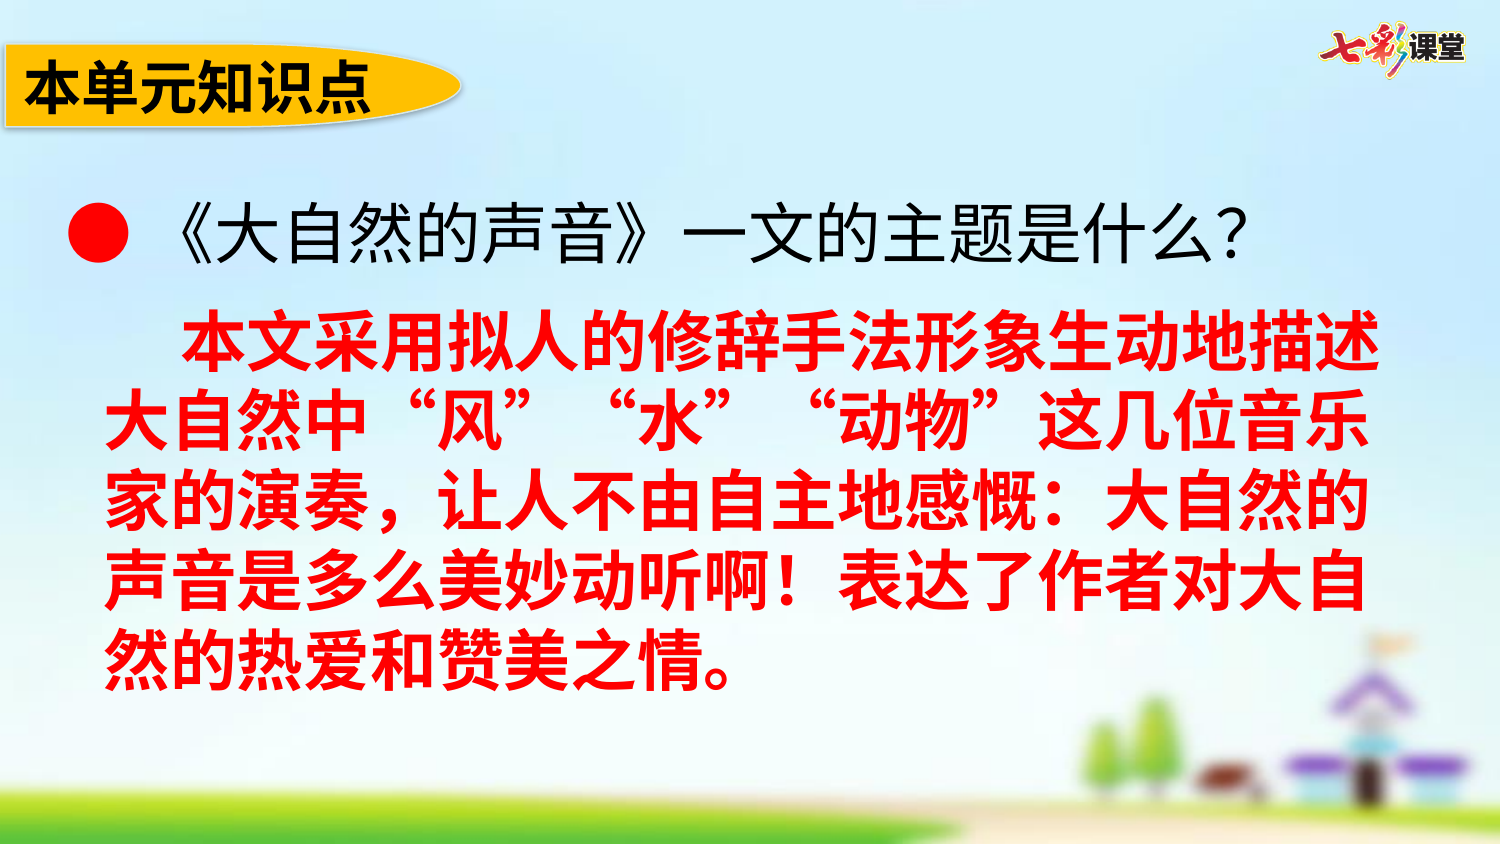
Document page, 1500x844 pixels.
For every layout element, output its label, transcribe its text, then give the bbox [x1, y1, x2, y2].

picture [0, 0, 1500, 844]
text_box 本文采用拟人的修辞手法形象生动地描述大自然中“风”“水”“动物”这几位音乐家的演奏，让人不由自主地感慨：大自然的声音是多么美妙动听啊！表达了作者对大自然的热爱和赞美之情。 [88, 291, 1436, 707]
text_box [0, 43, 462, 128]
text_box ●《大自然的声音》一文的主题是什么？ [50, 184, 1436, 279]
